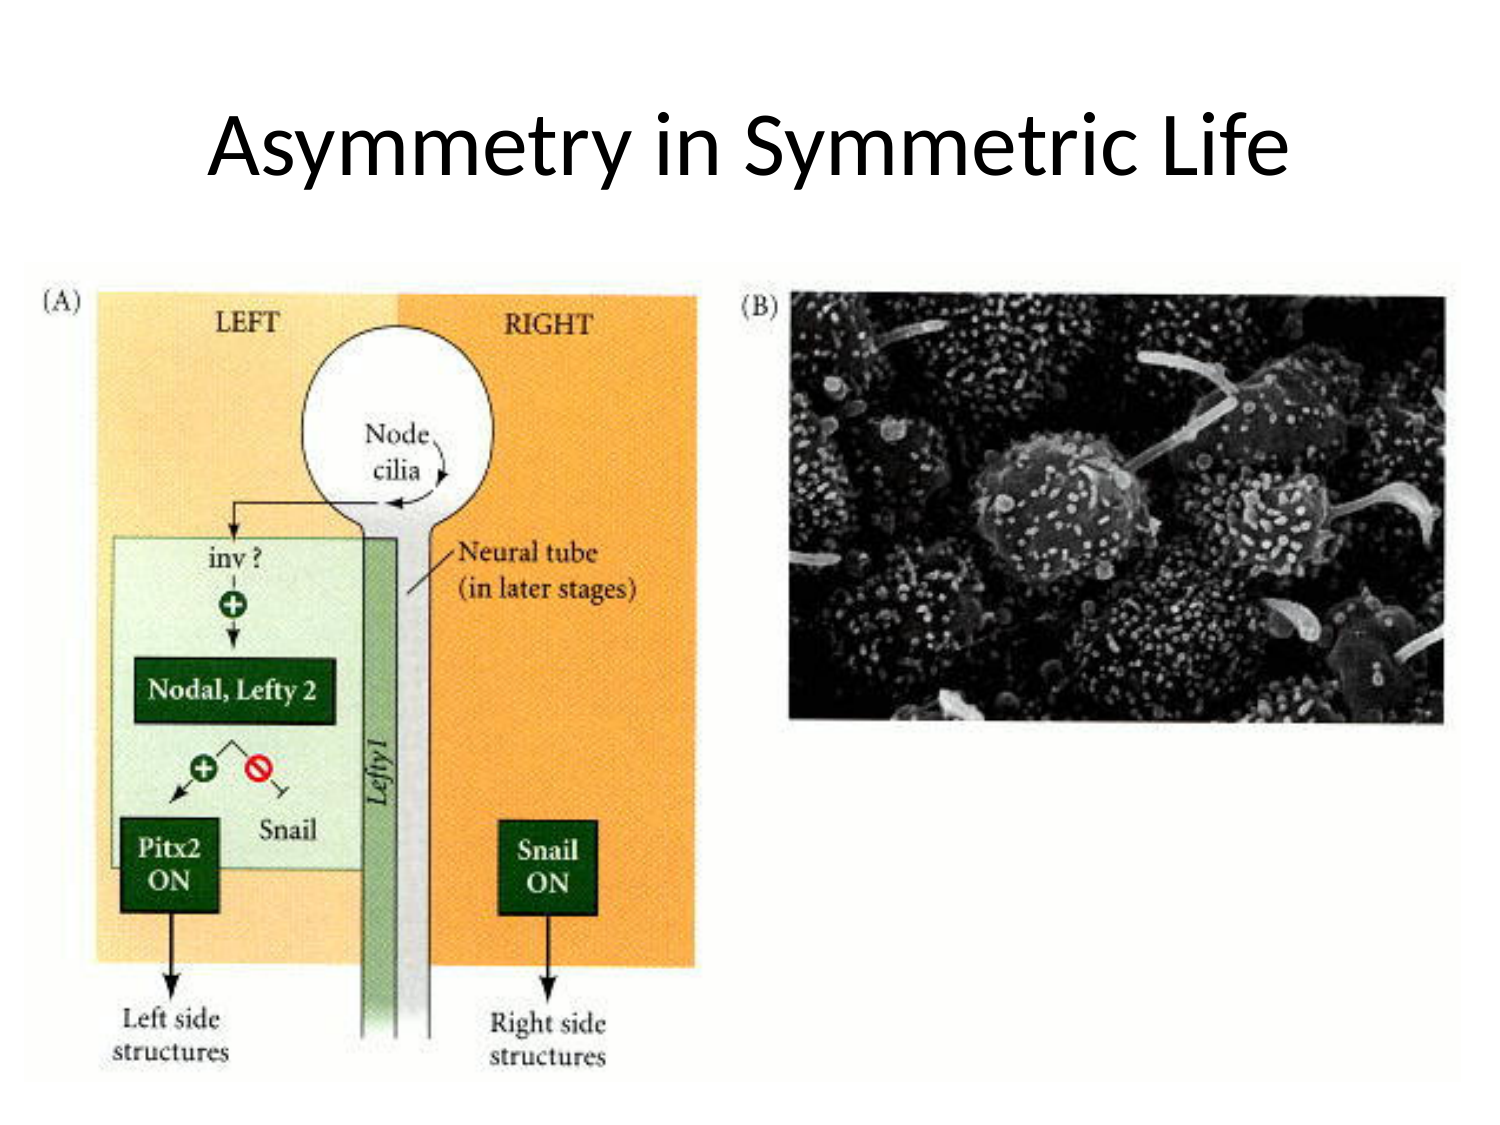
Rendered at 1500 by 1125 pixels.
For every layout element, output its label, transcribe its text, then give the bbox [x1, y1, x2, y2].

picture [24, 262, 1461, 1082]
title Asymmetry in Symmetric Life [75, 45, 1425, 233]
